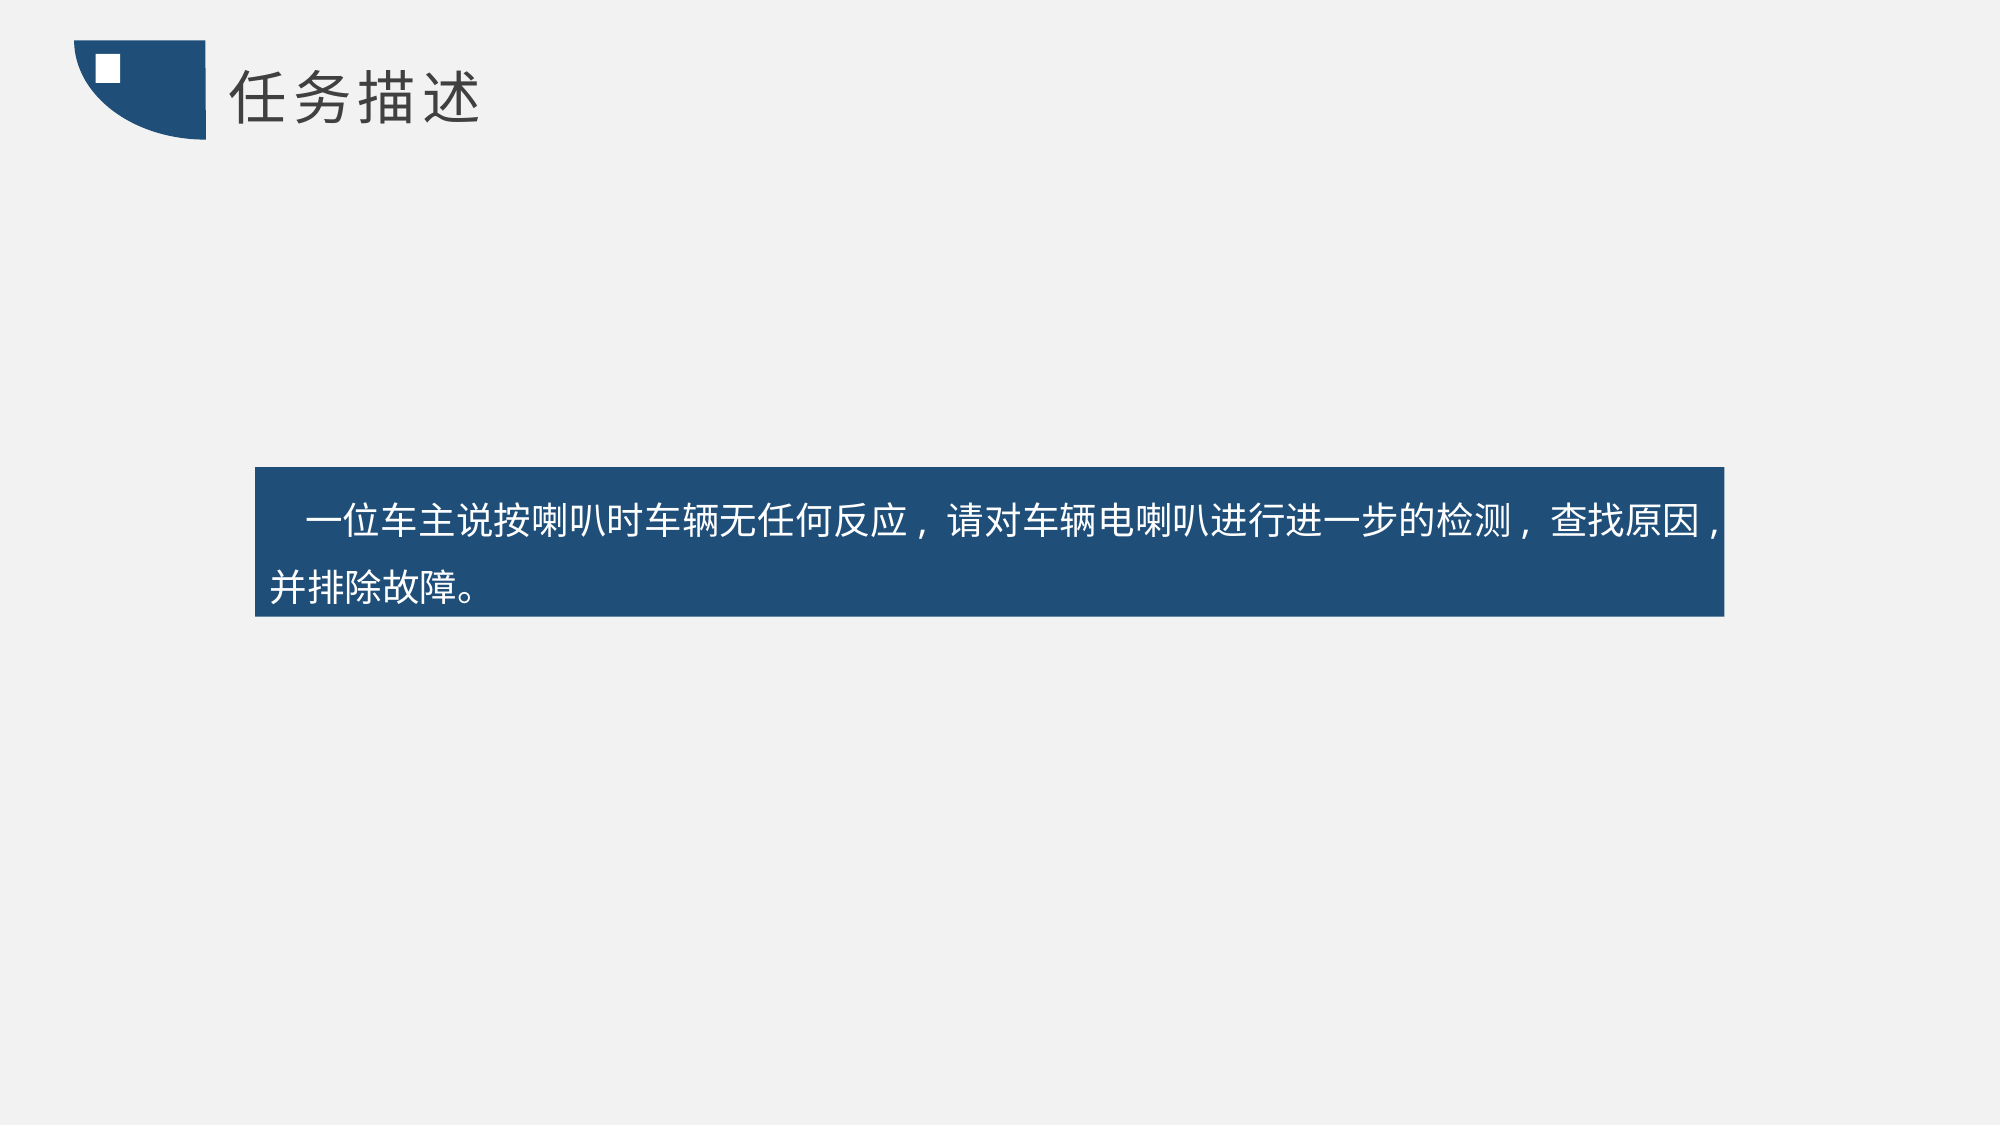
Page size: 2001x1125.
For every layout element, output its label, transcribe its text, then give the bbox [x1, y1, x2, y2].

text_box 一位车主说按喇叭时车辆无任何反应, 请对车辆电喇叭进行进一步的检测, 查找原因,并排除故障。 [255, 467, 1725, 617]
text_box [74, 0, 815, 140]
